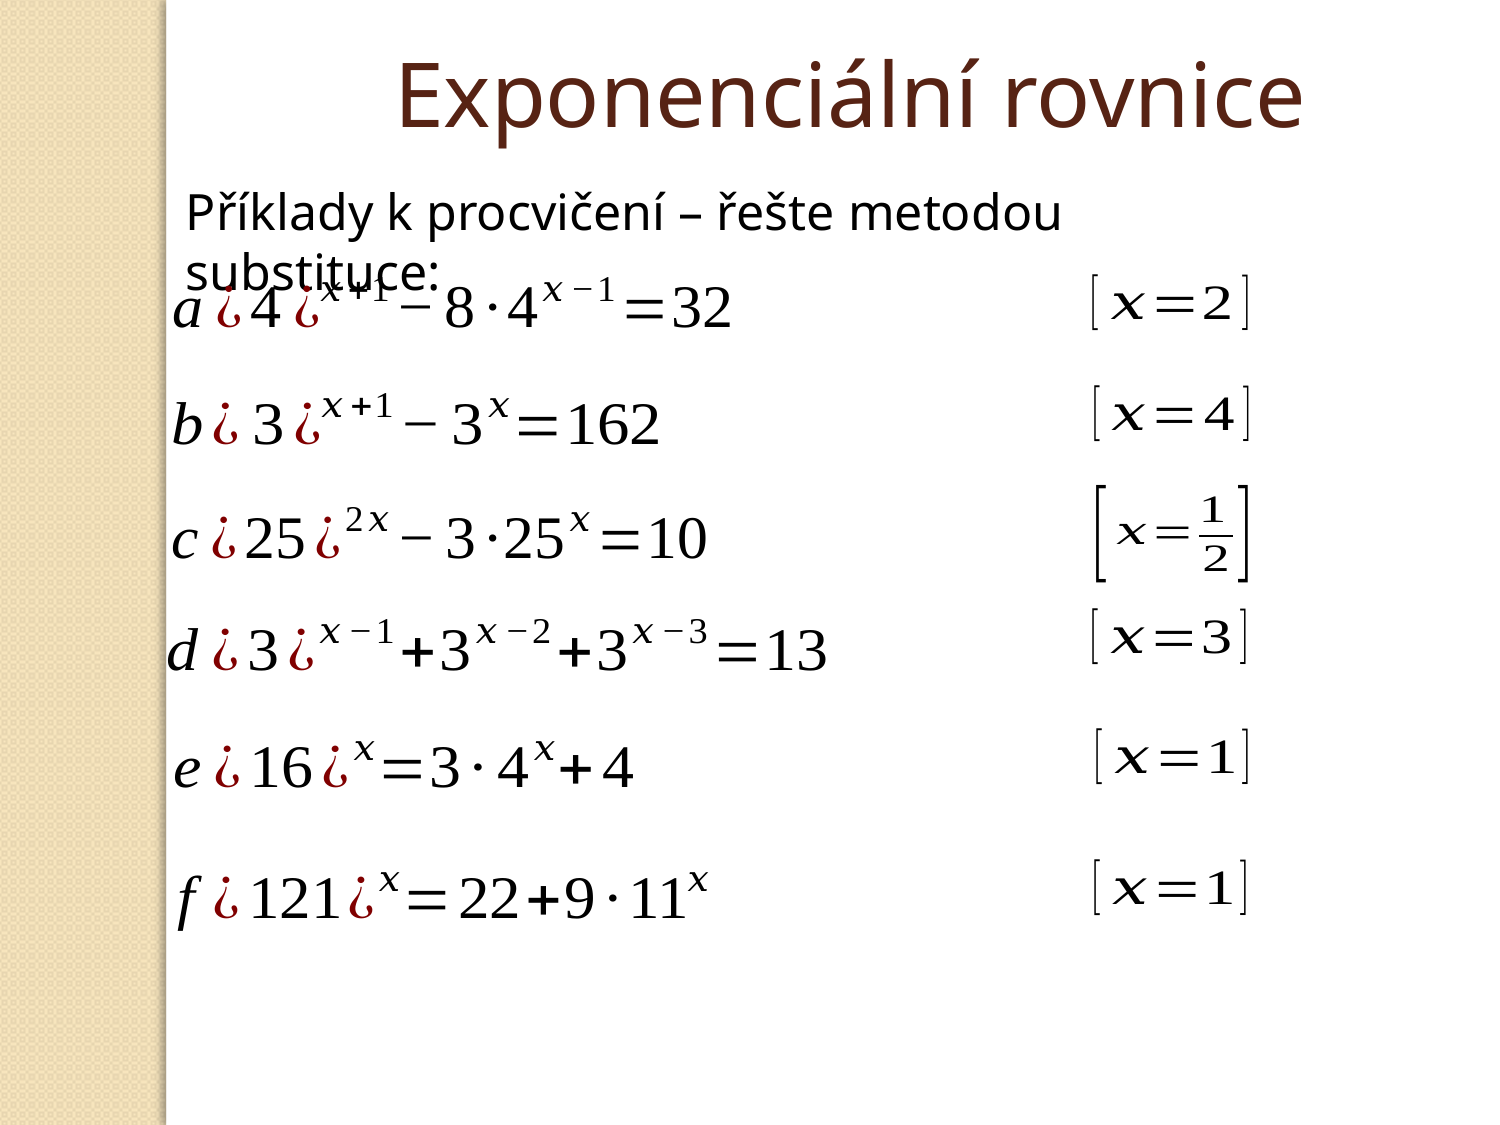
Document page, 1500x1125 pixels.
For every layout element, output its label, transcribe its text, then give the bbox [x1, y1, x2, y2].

text_box Exponenciální rovnice [235, 30, 1466, 159]
text_box Příklady k procvičení – řešte metodou substituce: [171, 172, 1317, 308]
